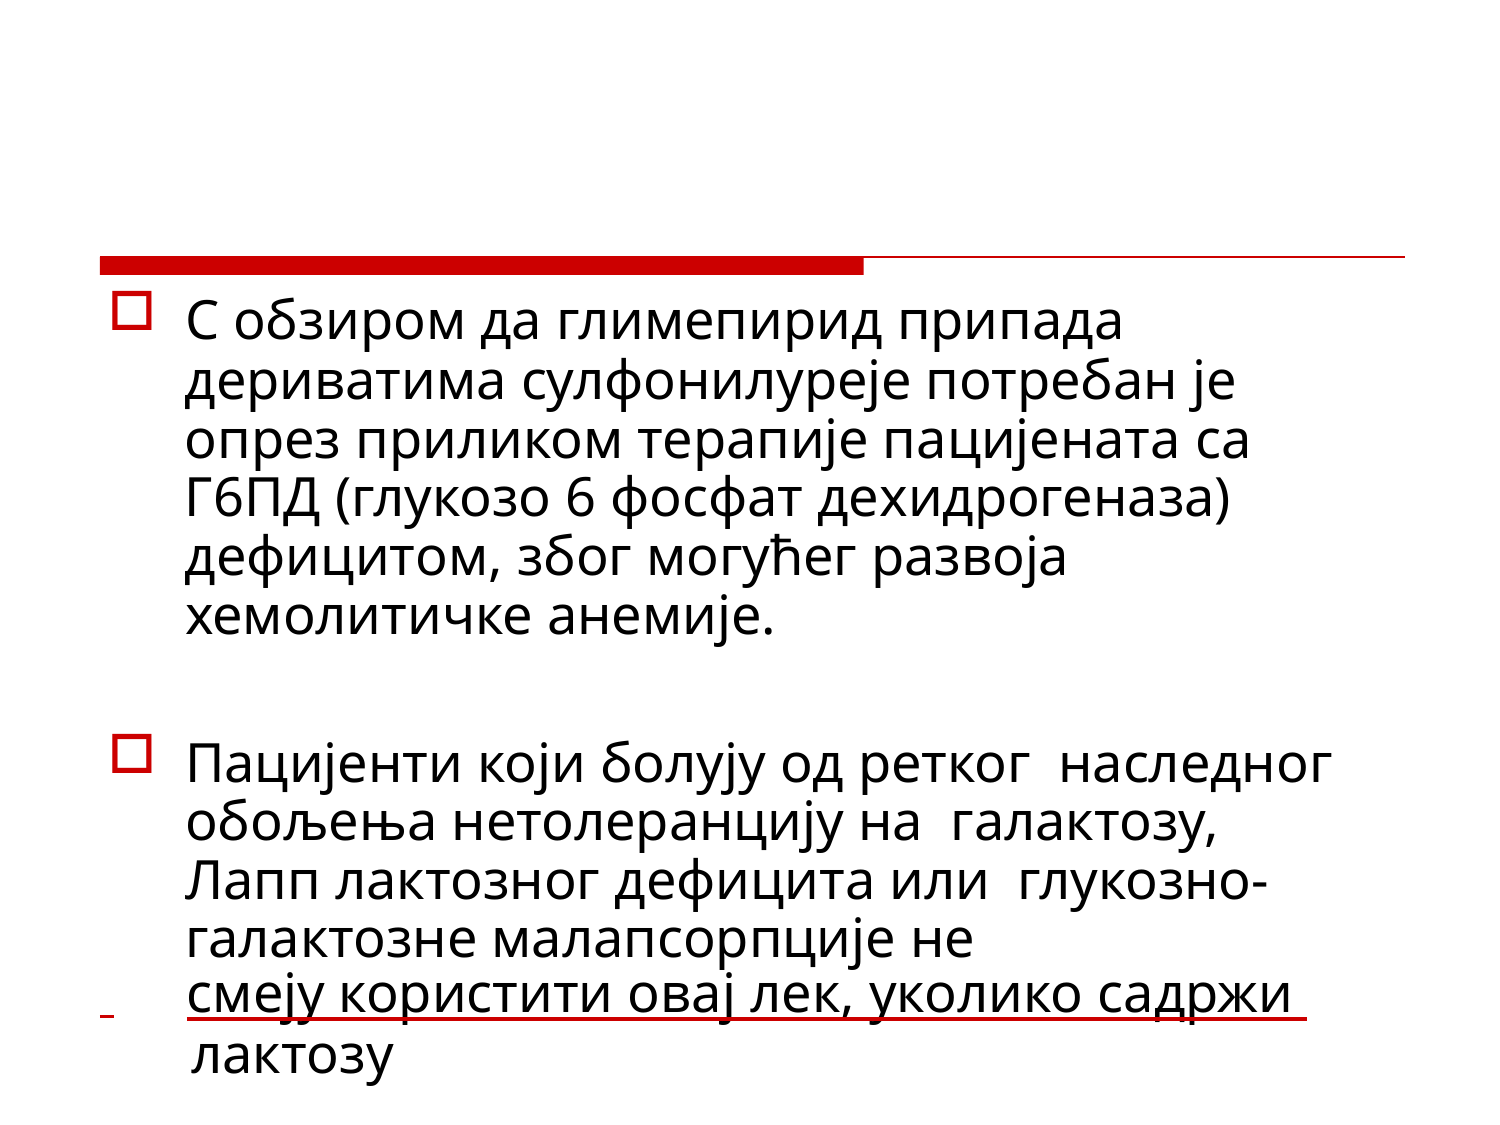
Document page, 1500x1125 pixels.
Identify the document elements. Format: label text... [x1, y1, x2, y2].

text_box С обзиром да глимепирид припада дериватима сулфонилуреје потребан је опрез приликом терапије пацијената са Г6ПД (глукозо 6 фосфат дехидрогеназа) дефицитом, због могућег развоја хемолитичке анемије. Пацијенти који болују од ретког наследног обољења нетолеранцију на галактозу, Лапп лактозног дефицита или глукозно-галактозне малапсорпције не смеју користити овај лек, уколико садржи лактозу [97, 285, 1402, 1085]
